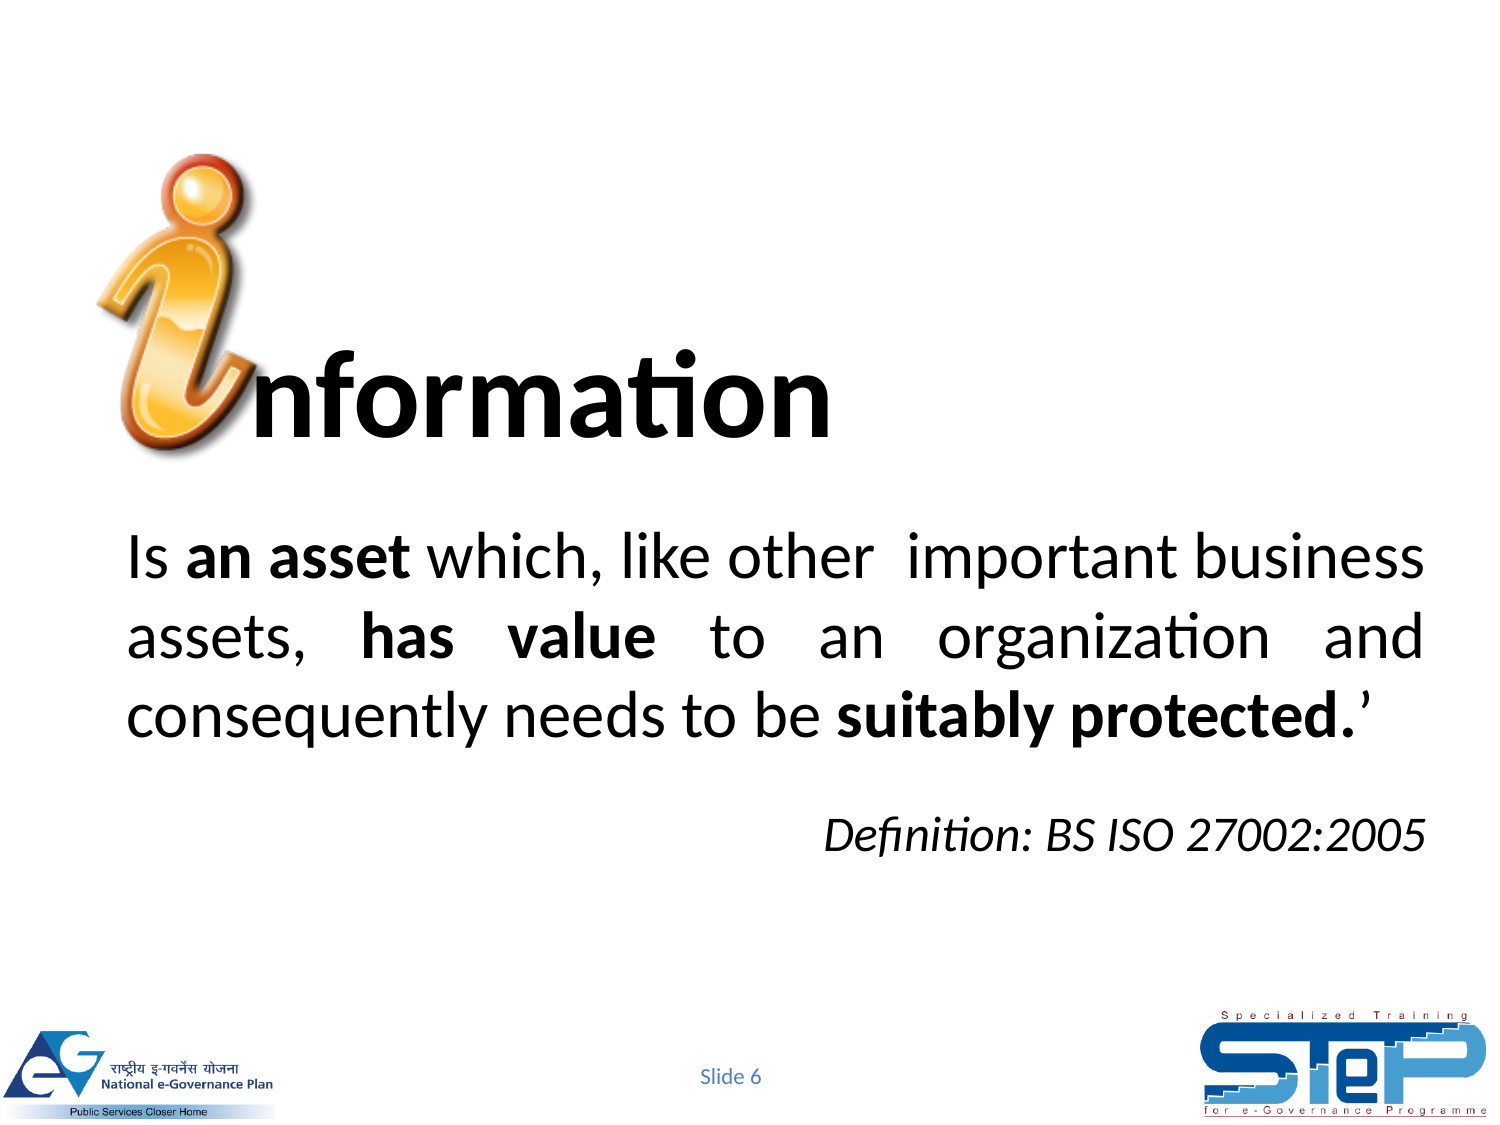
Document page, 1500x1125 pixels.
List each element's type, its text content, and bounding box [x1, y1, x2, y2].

list Is an asset which, like other important business assets, has value to an organization and consequently needs to be suitably protected.’ Definition: BS ISO 27002:2005 [35, 503, 1442, 914]
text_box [70, 140, 973, 471]
picture [2, 1031, 275, 1119]
picture [1200, 1011, 1486, 1117]
